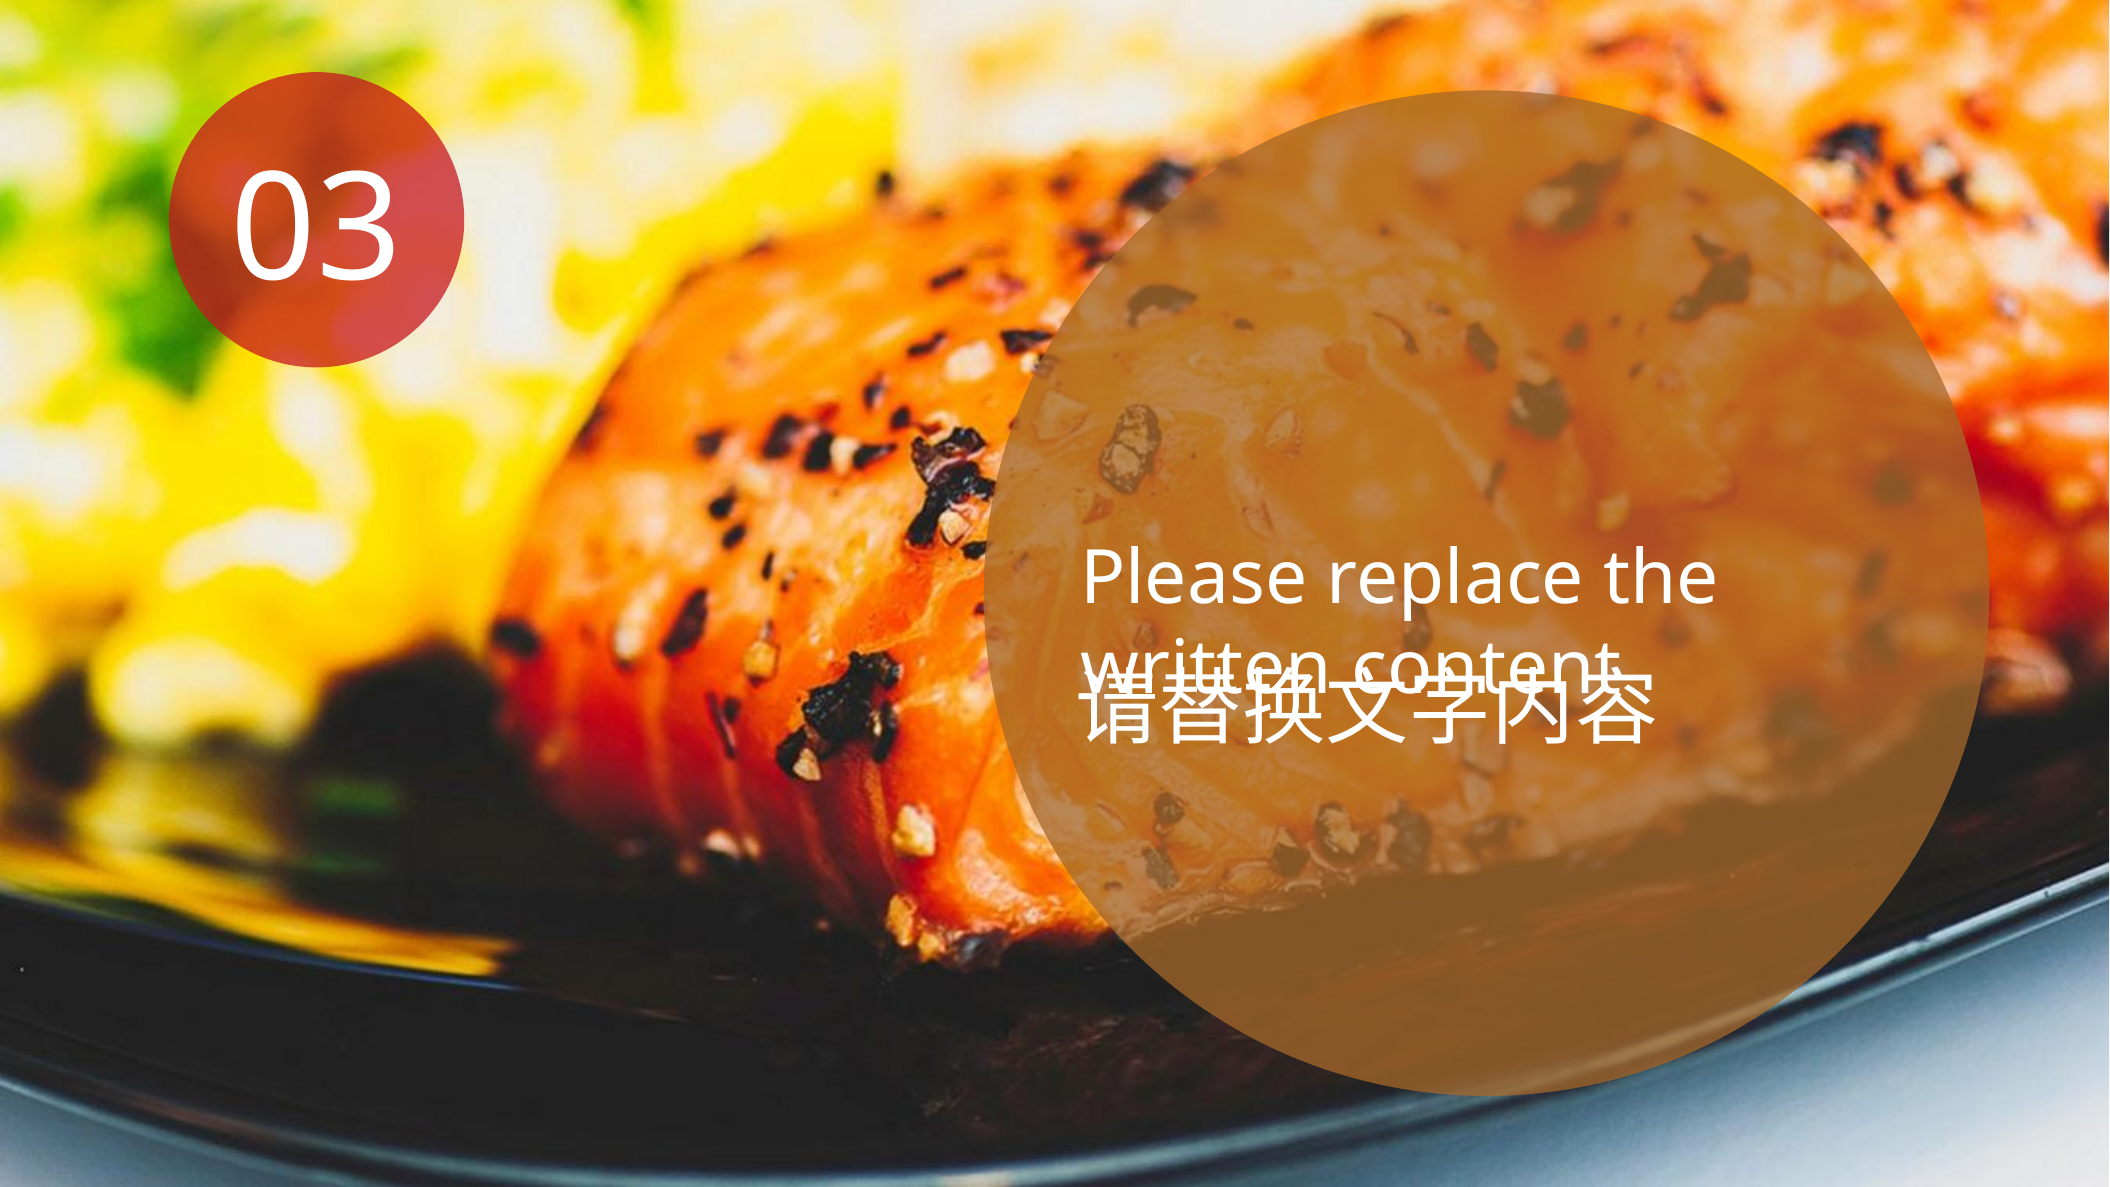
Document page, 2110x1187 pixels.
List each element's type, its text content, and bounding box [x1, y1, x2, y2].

text_box Please replace the written content [1065, 521, 1973, 716]
text_box 03 [167, 71, 466, 369]
text_box [0, 0, 2110, 1187]
text_box [982, 89, 1991, 1097]
text_box 请替换文字内容 [1033, 627, 1673, 762]
